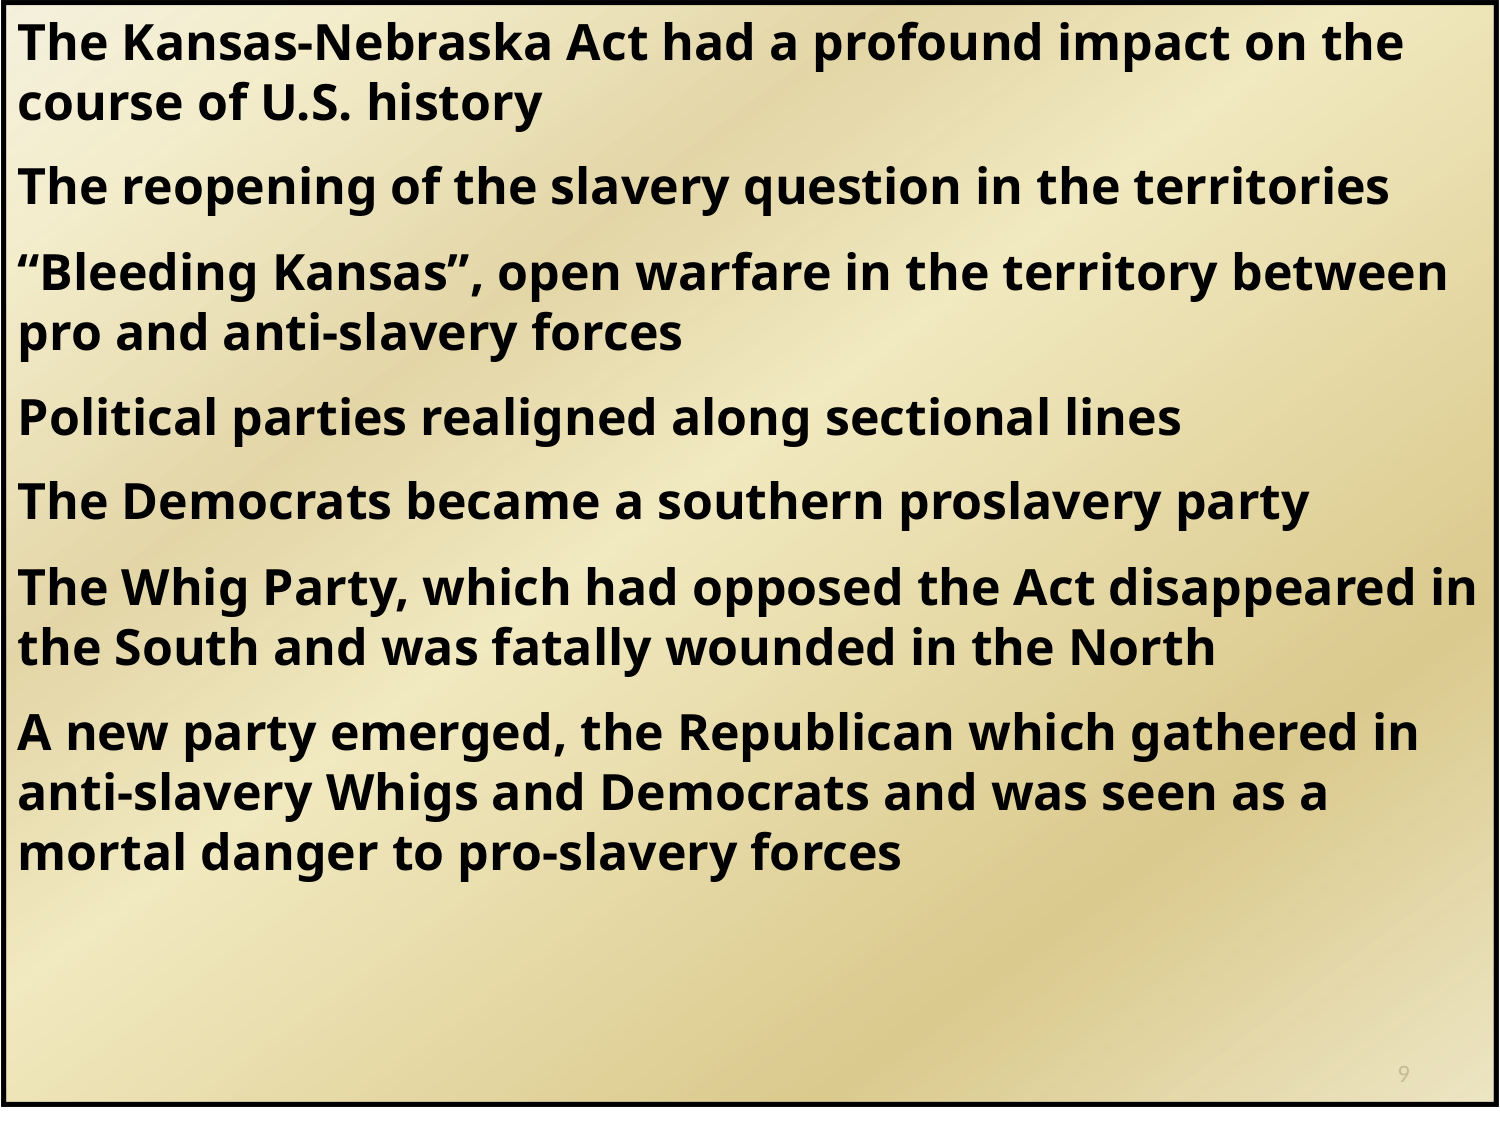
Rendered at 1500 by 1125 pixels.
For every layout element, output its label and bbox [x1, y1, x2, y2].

text_box [0, 0, 1500, 1125]
